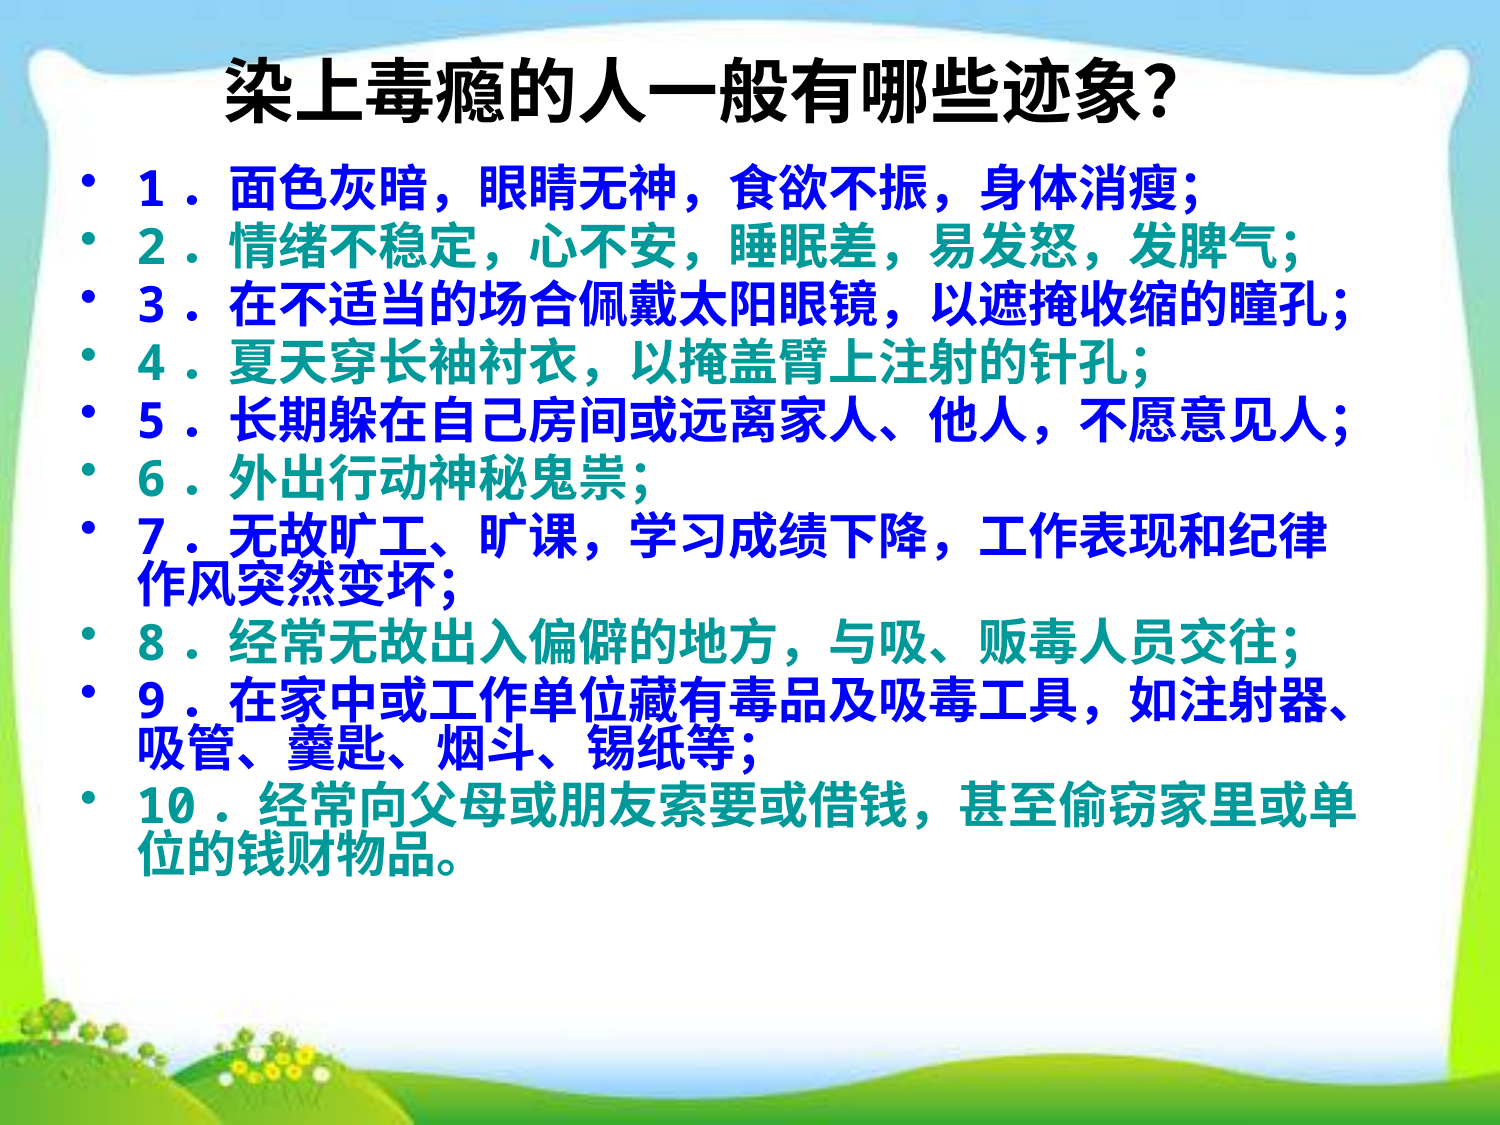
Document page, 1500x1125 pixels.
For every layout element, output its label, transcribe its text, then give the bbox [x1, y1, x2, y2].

list 1．面色灰暗，眼睛无神，食欲不振，身体消瘦； 2．情绪不稳定，心不安，睡眠差，易发怒，发脾气； 3．在不适当的场合佩戴太阳眼镜，以遮掩收缩的瞳孔； 4．夏天穿长袖衬衣，以掩盖臂上注射的针孔； 5．长期躲在自己房间或远离家人、他人，不愿意见人； 6．外出行动神秘鬼祟； 7．无故旷工、旷课，学习成绩下降，工作表现和纪律作风突然变坏； 8．经常无故出入偏僻的地方，与吸、贩毒人员交往； 9．在家中或工作单位藏有毒品及吸毒工具，如注射器、吸管、羹匙、烟斗、锡纸等； 10．经常向父母或朋友索要或借钱，甚至偷窃家里或单位的钱财物品。 [64, 160, 1376, 1026]
title 染上毒瘾的人一般有哪些迹象？ [62, 49, 1376, 213]
picture [0, 0, 1500, 1125]
